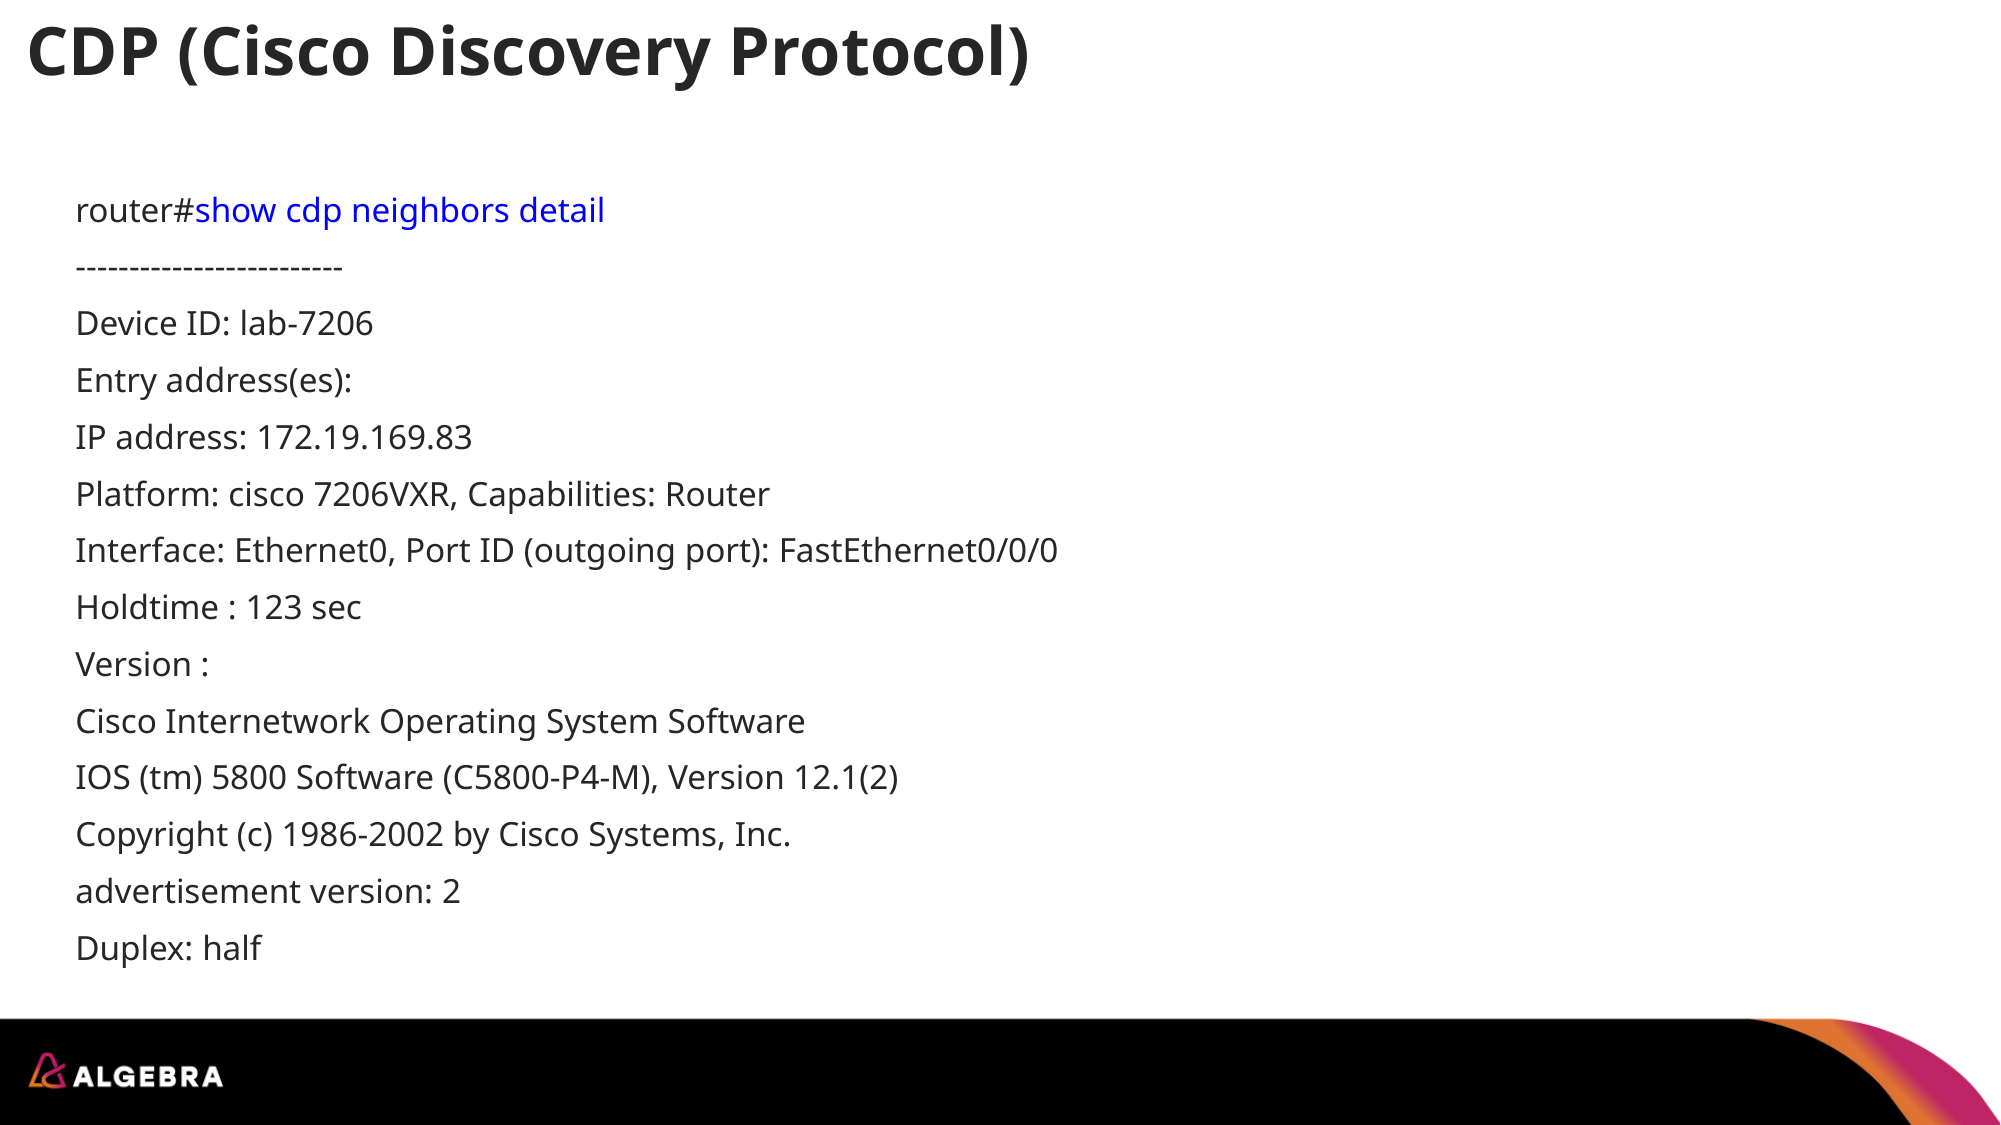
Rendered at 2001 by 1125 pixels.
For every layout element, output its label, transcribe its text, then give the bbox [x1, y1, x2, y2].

list router#show cdp neighbors detail ------------------------- Device ID: lab-7206 Entry address(es): IP address: 172.19.169.83 Platform: cisco 7206VXR, Capabilities: Router Interface: Ethernet0, Port ID (outgoing port): FastEthernet0/0/0 Holdtime : 123 sec Version : Cisco Internetwork Operating System Software IOS (tm) 5800 Software (C5800-P4-M), Version 12.1(2) Copyright (c) 1986-2002 by Cisco Systems, Inc. advertisement version: 2 Duplex: half [60, 186, 1523, 1021]
picture [0, 0, 2001, 1125]
title CDP (Cisco Discovery Protocol) [11, 10, 1959, 187]
